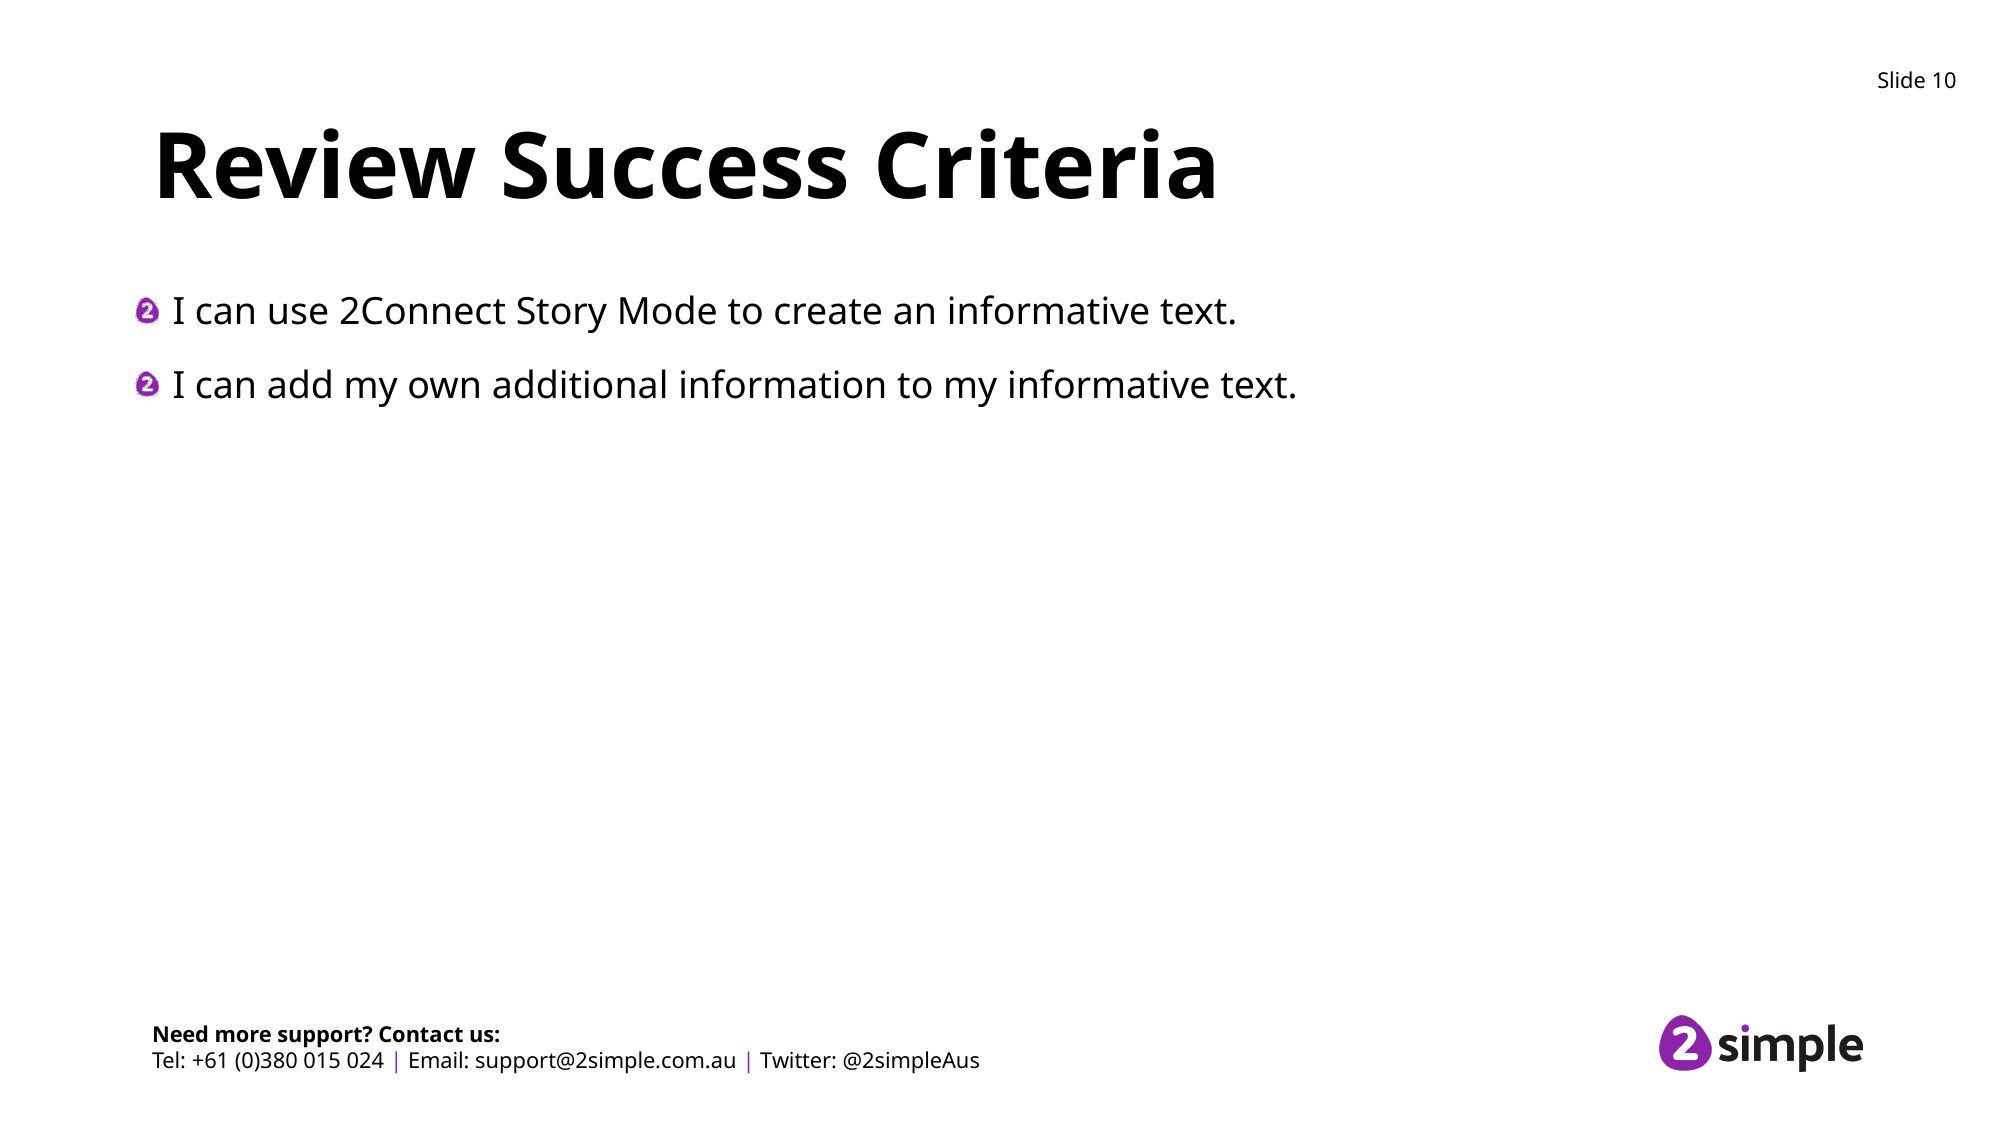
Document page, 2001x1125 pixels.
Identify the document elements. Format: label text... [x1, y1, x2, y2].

picture [1659, 1015, 1863, 1073]
list I can use 2Connect Story Mode to create an informative text. I can add my own additional information to my informative text. [120, 284, 1846, 999]
title Review Success Criteria [137, 59, 1863, 278]
text_box Need more support? Contact us: Tel: +61 (0)380 015 024 | Email: support@2simple.com.au | Twitter: @2simpleAus [137, 1013, 1863, 1081]
text_box Slide 10 [1862, 59, 1976, 131]
picture [135, 296, 159, 324]
picture [135, 370, 159, 397]
